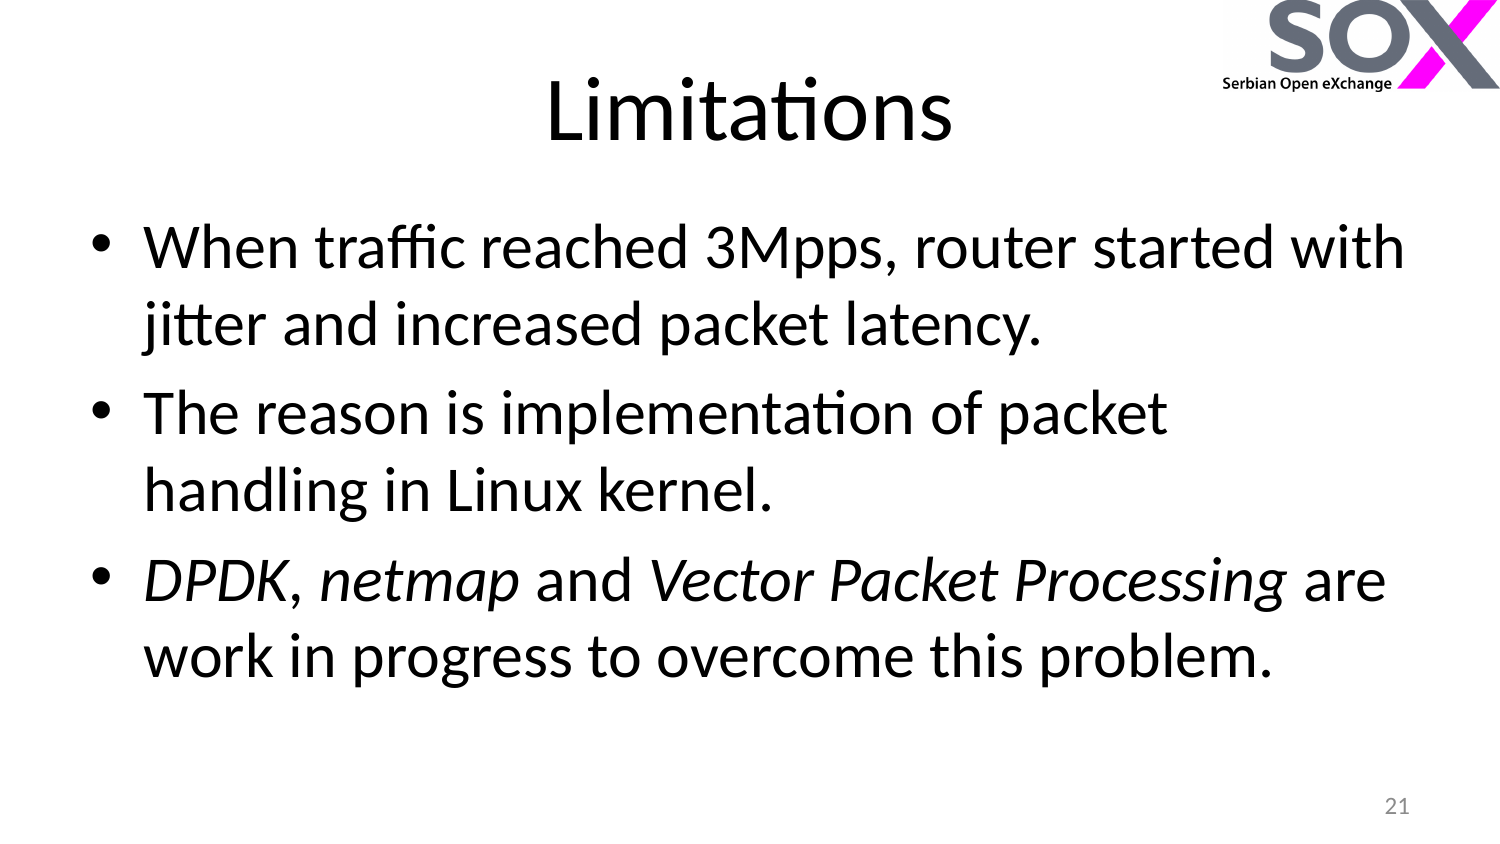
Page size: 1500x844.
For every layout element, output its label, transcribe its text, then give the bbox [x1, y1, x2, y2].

title Limitations [75, 33, 1425, 175]
slide_number 21 [1074, 782, 1425, 827]
picture [1223, 0, 1500, 92]
list When traffic reached 3Mpps, router started with jitter and increased packet latency. The reason is implementation of packet handling in Linux kernel. DPDK, netmap and Vector Packet Processing are work in progress to overcome this problem. [75, 196, 1425, 754]
